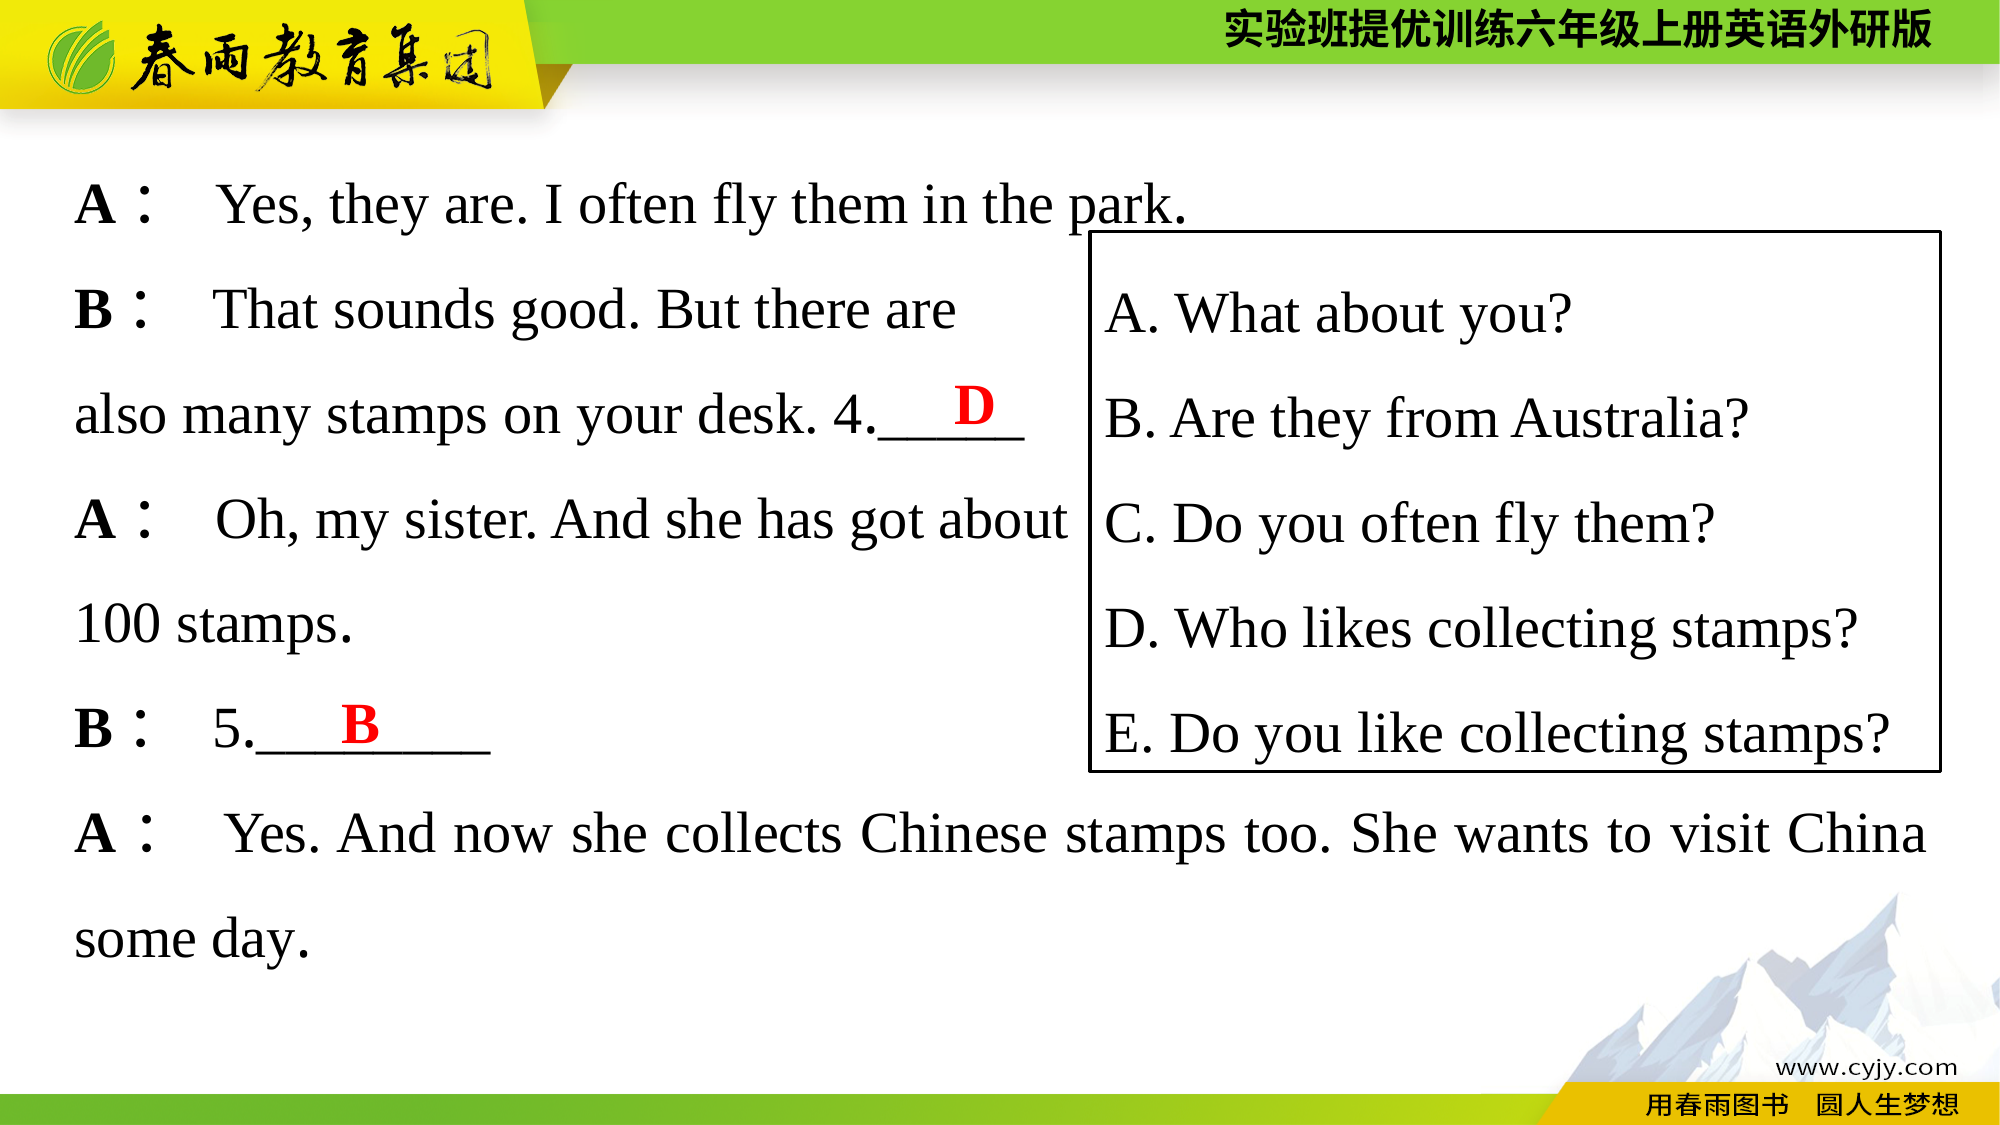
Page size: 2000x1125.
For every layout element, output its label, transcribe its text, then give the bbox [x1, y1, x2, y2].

text_box B [326, 677, 396, 763]
picture [0, 0, 2000, 1125]
text_box D [939, 358, 1012, 444]
list A： Yes, they are. I often fly them in the park. B： That sounds good. But there are also many stamps on your desk. 4._____ A： Oh, my sister. And she has got about 100 stamps. B： 5.________ A： Yes. And now she collects Chinese stamps too. She wants to visit China some day. [59, 122, 1944, 973]
text_box A. What about you? B. Are they from Australia? C. Do you often fly them? D. Who likes collecting stamps? E. Do you like collecting stamps? [1090, 231, 1941, 772]
